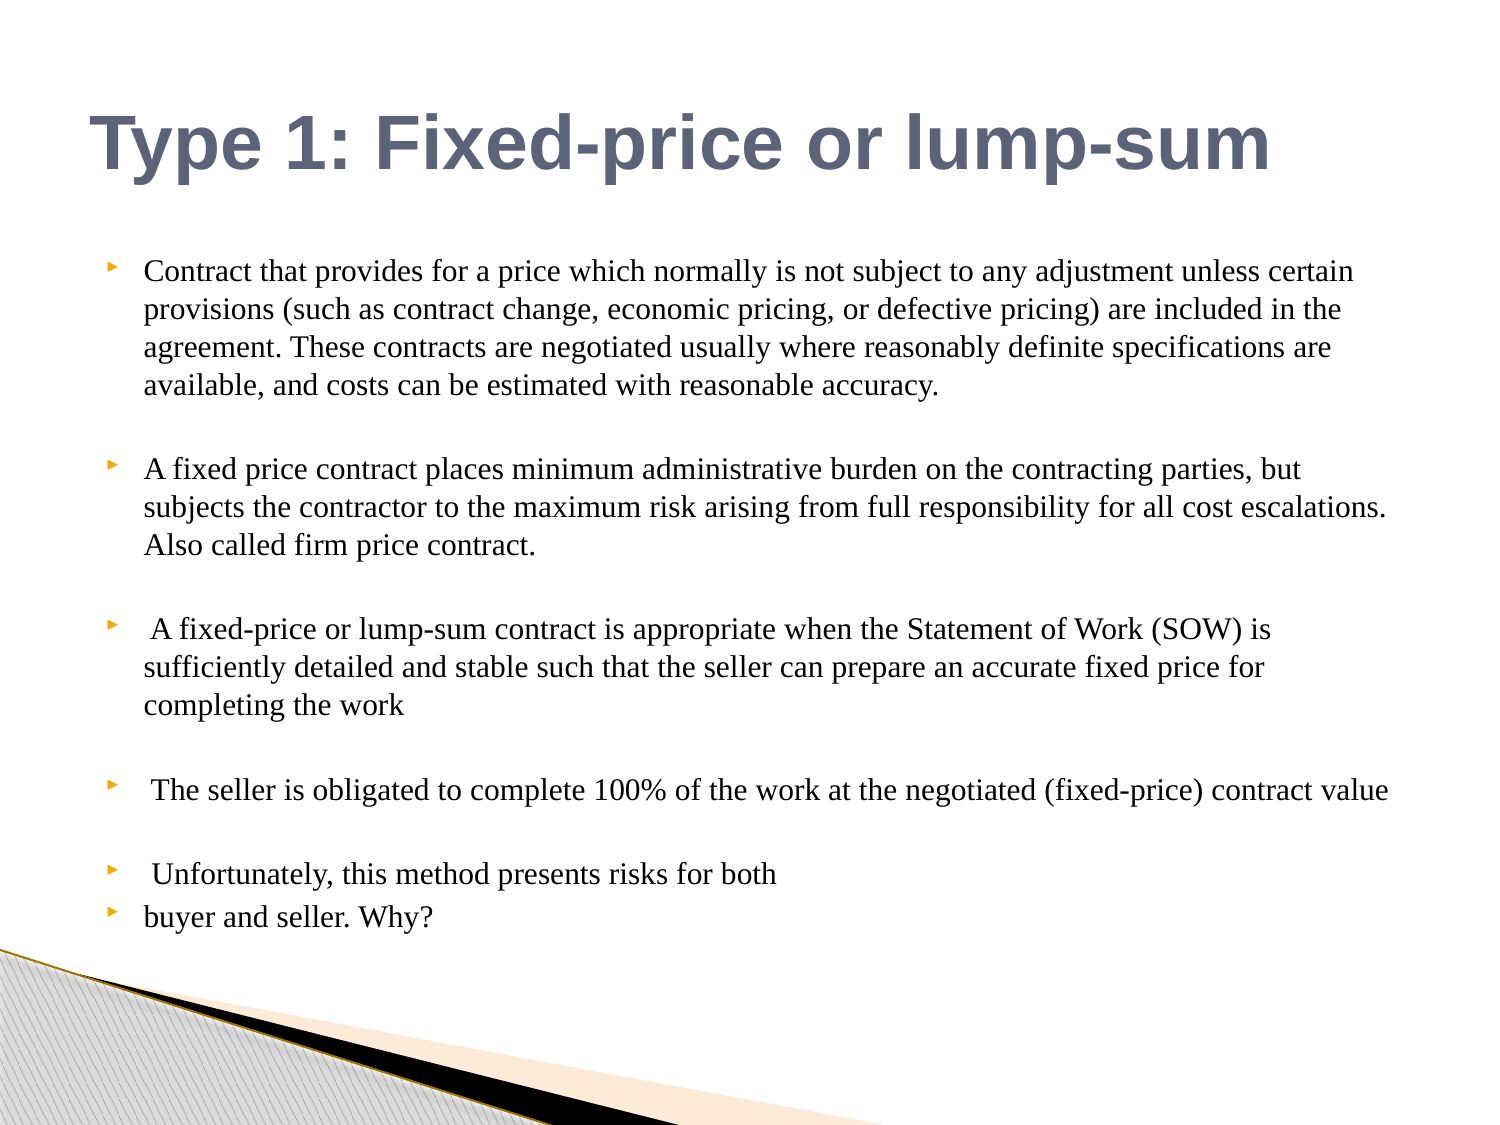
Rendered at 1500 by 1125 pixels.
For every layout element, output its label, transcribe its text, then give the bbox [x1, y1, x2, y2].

title Type 1: Fixed-price or lump-sum [75, 45, 1425, 233]
list Contract that provides for a price which normally is not subject to any adjustment unless certain provisions (such as contract change, economic pricing, or defective pricing) are included in the agreement. These contracts are negotiated usually where reasonably definite specifications are available, and costs can be estimated with reasonable accuracy. A fixed price contract places minimum administrative burden on the contracting parties, but subjects the contractor to the maximum risk arising from full responsibility for all cost escalations. Also called firm price contract.  A fixed-price or lump-sum contract is appropriate when the Statement of Work (SOW) is sufficiently detailed and stable such that the seller can prepare an accurate fixed price for completing the work  The seller is obligated to complete 100% of the work at the negotiated (fixed-price) contract value  Unfortunately, this method presents risks for both buyer and seller. Why? [75, 243, 1425, 986]
